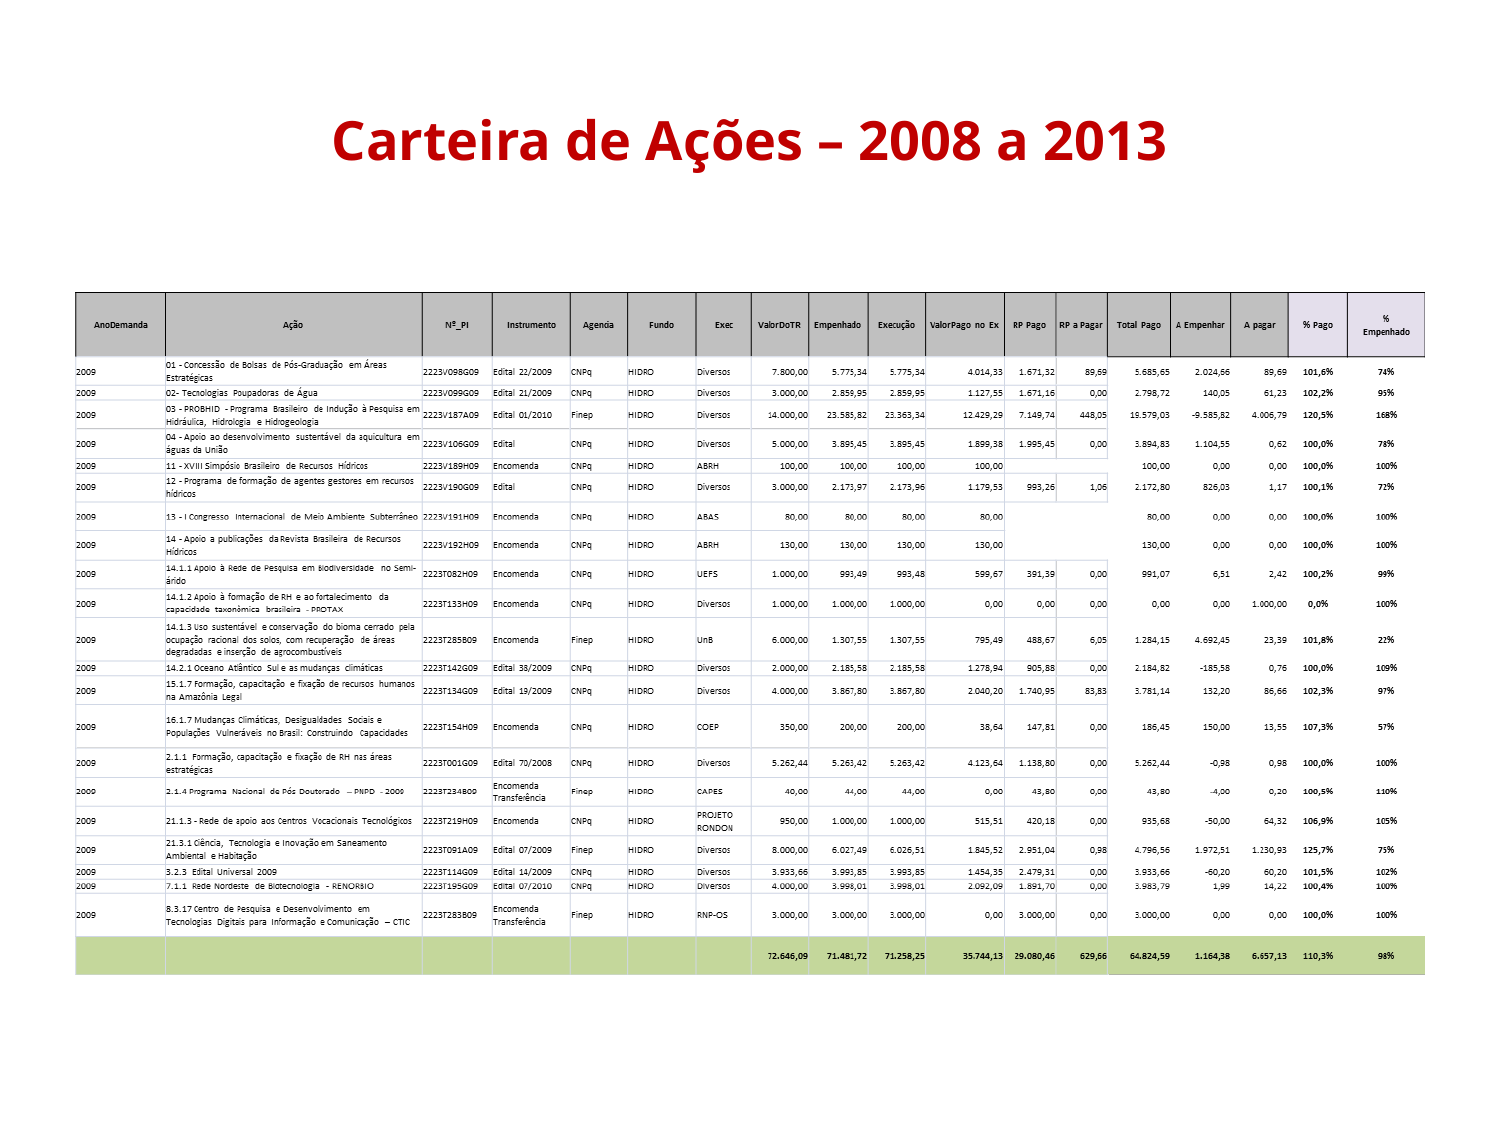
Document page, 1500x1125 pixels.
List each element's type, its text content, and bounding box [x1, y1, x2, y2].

title Carteira de Ações – 2008 a 2013 [75, 45, 1425, 233]
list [74, 292, 1426, 975]
